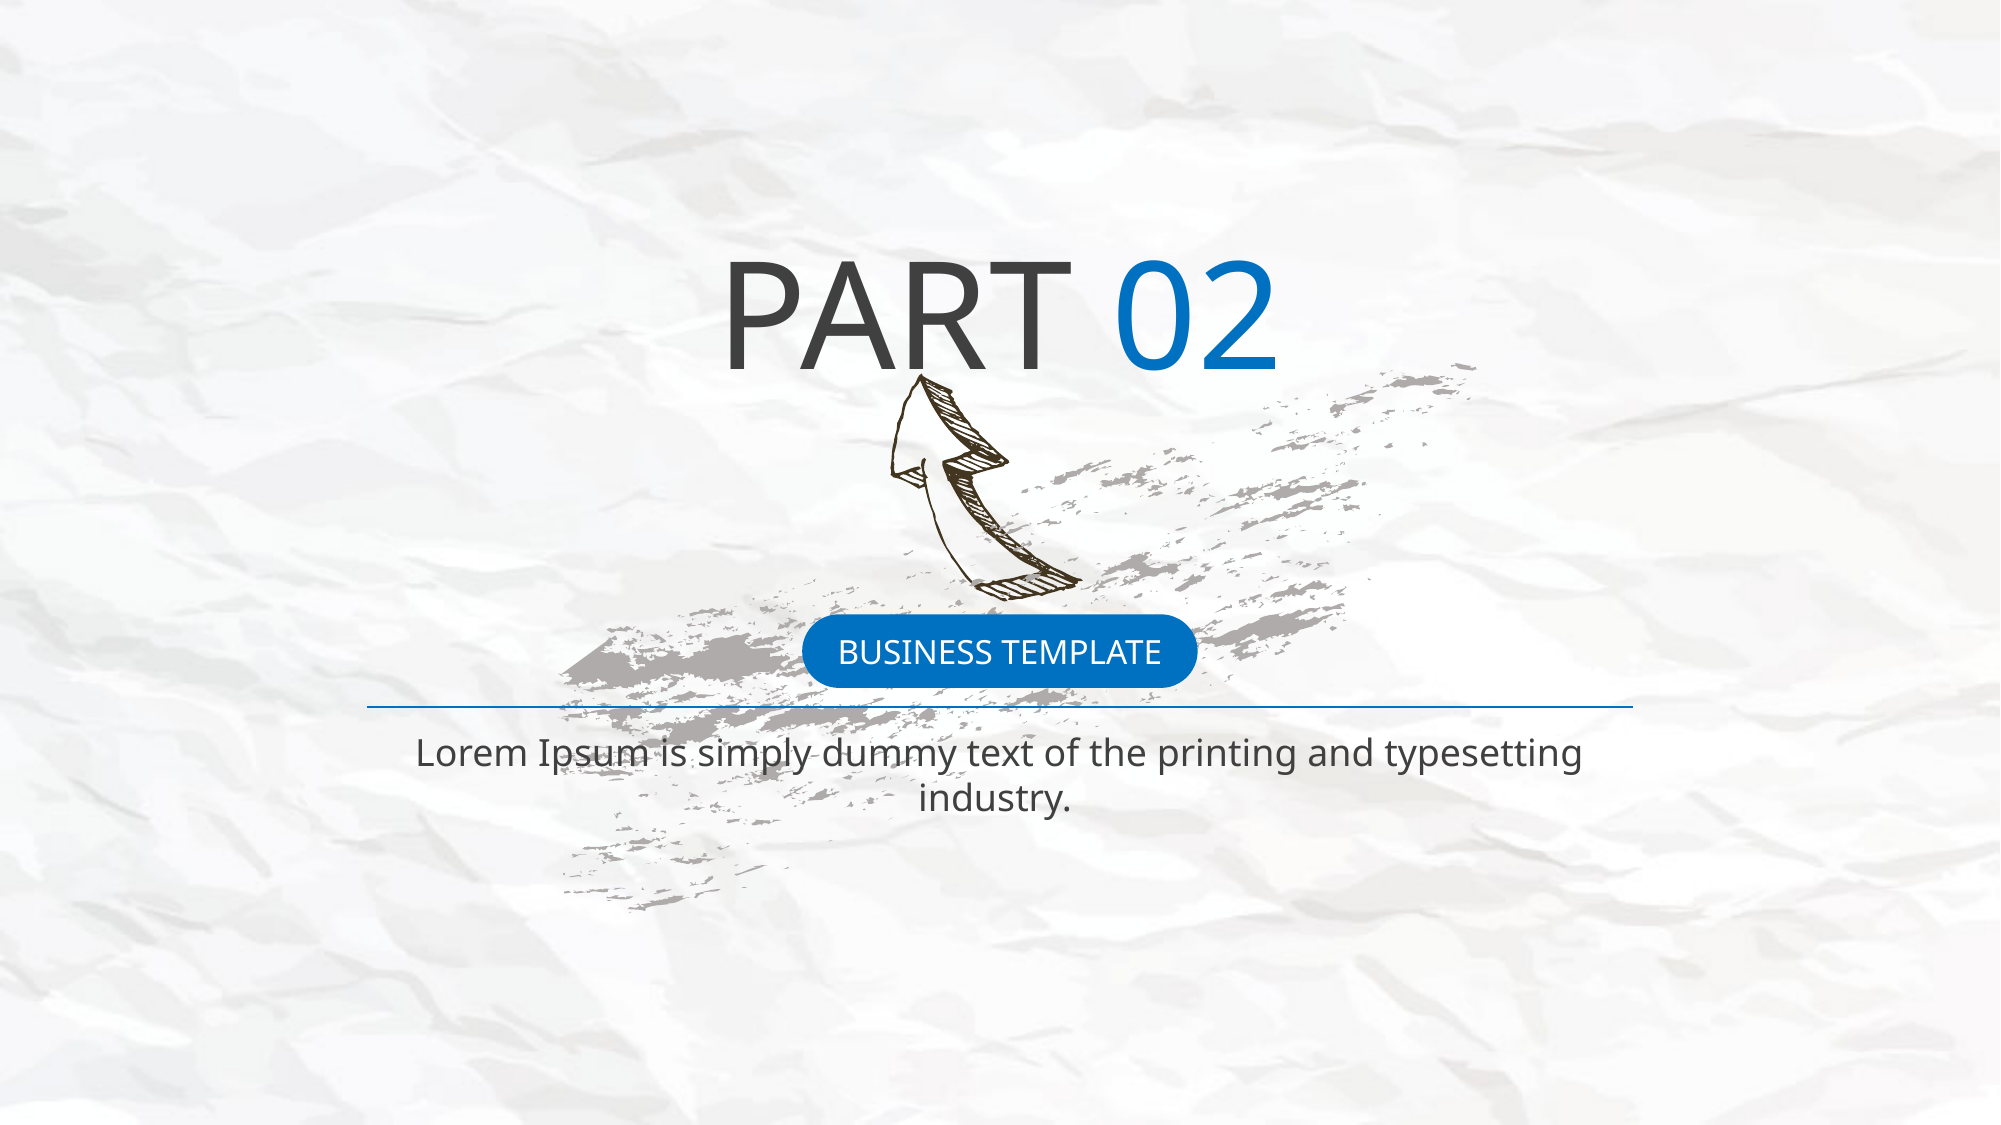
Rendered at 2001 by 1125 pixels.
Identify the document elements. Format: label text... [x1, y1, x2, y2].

text_box [606, 626, 637, 634]
text_box [715, 845, 731, 851]
text_box [765, 692, 796, 706]
text_box [1200, 561, 1215, 573]
text_box [1013, 540, 1033, 552]
text_box [635, 629, 644, 638]
text_box [1067, 556, 1079, 562]
text_box [723, 625, 734, 631]
text_box [1383, 442, 1394, 449]
text_box [1133, 592, 1143, 599]
text_box [765, 684, 789, 696]
text_box [1289, 429, 1299, 435]
text_box [1034, 485, 1046, 491]
picture [0, 0, 2000, 1125]
text_box [1378, 372, 1387, 377]
text_box [1265, 580, 1333, 604]
text_box Lorem Ipsum is simply dummy text of the printing and typesetting industry. [331, 721, 1669, 827]
text_box [906, 573, 916, 580]
text_box [933, 408, 1083, 602]
text_box [794, 687, 829, 702]
text_box [932, 689, 947, 697]
text_box [615, 827, 634, 832]
text_box [867, 600, 879, 606]
text_box [1159, 541, 1170, 550]
text_box [561, 698, 583, 706]
text_box [948, 599, 964, 609]
text_box [654, 844, 668, 849]
text_box [689, 881, 699, 887]
text_box [625, 836, 667, 852]
text_box [829, 600, 849, 614]
text_box [686, 623, 710, 629]
text_box [1207, 541, 1227, 552]
text_box [1432, 388, 1460, 396]
text_box [1037, 518, 1062, 527]
text_box [1241, 551, 1263, 560]
text_box [1270, 432, 1327, 453]
text_box BUSINESS TEMPLATE [801, 613, 1199, 689]
text_box [666, 630, 673, 637]
text_box [1174, 527, 1187, 531]
text_box [581, 843, 622, 851]
text_box [1221, 558, 1236, 566]
text_box [1098, 464, 1168, 498]
text_box [1174, 474, 1189, 484]
text_box [1295, 560, 1312, 568]
text_box [759, 702, 776, 706]
text_box [987, 606, 997, 613]
text_box [777, 617, 798, 630]
text_box [1251, 419, 1273, 436]
text_box [1337, 530, 1345, 535]
text_box [786, 630, 793, 637]
text_box [1276, 534, 1288, 540]
text_box [571, 853, 587, 858]
text_box [1382, 372, 1454, 388]
text_box [982, 700, 998, 706]
text_box [653, 888, 673, 895]
text_box [683, 708, 787, 721]
text_box [1352, 445, 1360, 451]
text_box [901, 609, 912, 613]
text_box [1000, 522, 1033, 536]
text_box [1313, 561, 1330, 571]
text_box [1199, 493, 1216, 503]
text_box [1175, 486, 1196, 495]
text_box [1451, 363, 1477, 371]
text_box [977, 695, 988, 702]
text_box [1209, 475, 1360, 532]
text_box [641, 700, 652, 706]
text_box [1033, 708, 1041, 714]
text_box [962, 710, 979, 715]
text_box [670, 840, 683, 846]
text_box [1060, 499, 1077, 512]
text_box [1328, 384, 1378, 418]
text_box [1003, 689, 1088, 706]
text_box [1326, 439, 1343, 445]
text_box [656, 690, 721, 706]
text_box [968, 578, 988, 590]
text_box [964, 694, 974, 701]
text_box [1281, 559, 1292, 564]
text_box PART 02 [701, 212, 1298, 408]
text_box [1261, 575, 1280, 582]
text_box [596, 702, 612, 706]
text_box [694, 889, 721, 899]
text_box [606, 895, 634, 900]
text_box [793, 622, 806, 629]
text_box [1381, 409, 1396, 415]
text_box [1192, 603, 1346, 662]
text_box [734, 865, 768, 876]
text_box [765, 708, 941, 721]
text_box [700, 875, 714, 886]
text_box [958, 578, 967, 585]
text_box [759, 605, 776, 614]
text_box [670, 855, 716, 866]
text_box [1050, 459, 1112, 485]
text_box [990, 521, 1015, 532]
text_box [558, 632, 808, 693]
text_box [1101, 551, 1198, 587]
text_box [625, 686, 658, 701]
text_box [1174, 573, 1206, 592]
text_box [831, 590, 844, 595]
text_box [890, 408, 972, 583]
text_box [976, 535, 996, 544]
text_box [978, 689, 988, 694]
text_box [557, 708, 666, 721]
text_box [857, 697, 885, 706]
text_box [1226, 568, 1241, 577]
text_box [627, 895, 691, 911]
text_box [725, 694, 751, 706]
text_box [1163, 454, 1197, 466]
text_box [997, 708, 1014, 714]
text_box [700, 852, 708, 857]
text_box [1175, 536, 1186, 545]
text_box [903, 549, 914, 556]
text_box [573, 888, 611, 894]
text_box [1139, 692, 1162, 704]
text_box [1331, 586, 1347, 596]
text_box [846, 586, 860, 595]
text_box [1163, 447, 1177, 455]
text_box [1350, 426, 1361, 434]
text_box [1021, 571, 1042, 583]
text_box [1020, 488, 1030, 494]
text_box [596, 851, 626, 865]
text_box [1410, 407, 1422, 412]
text_box [689, 608, 736, 618]
text_box [1238, 593, 1262, 608]
text_box [907, 700, 923, 706]
text_box [1080, 576, 1120, 593]
